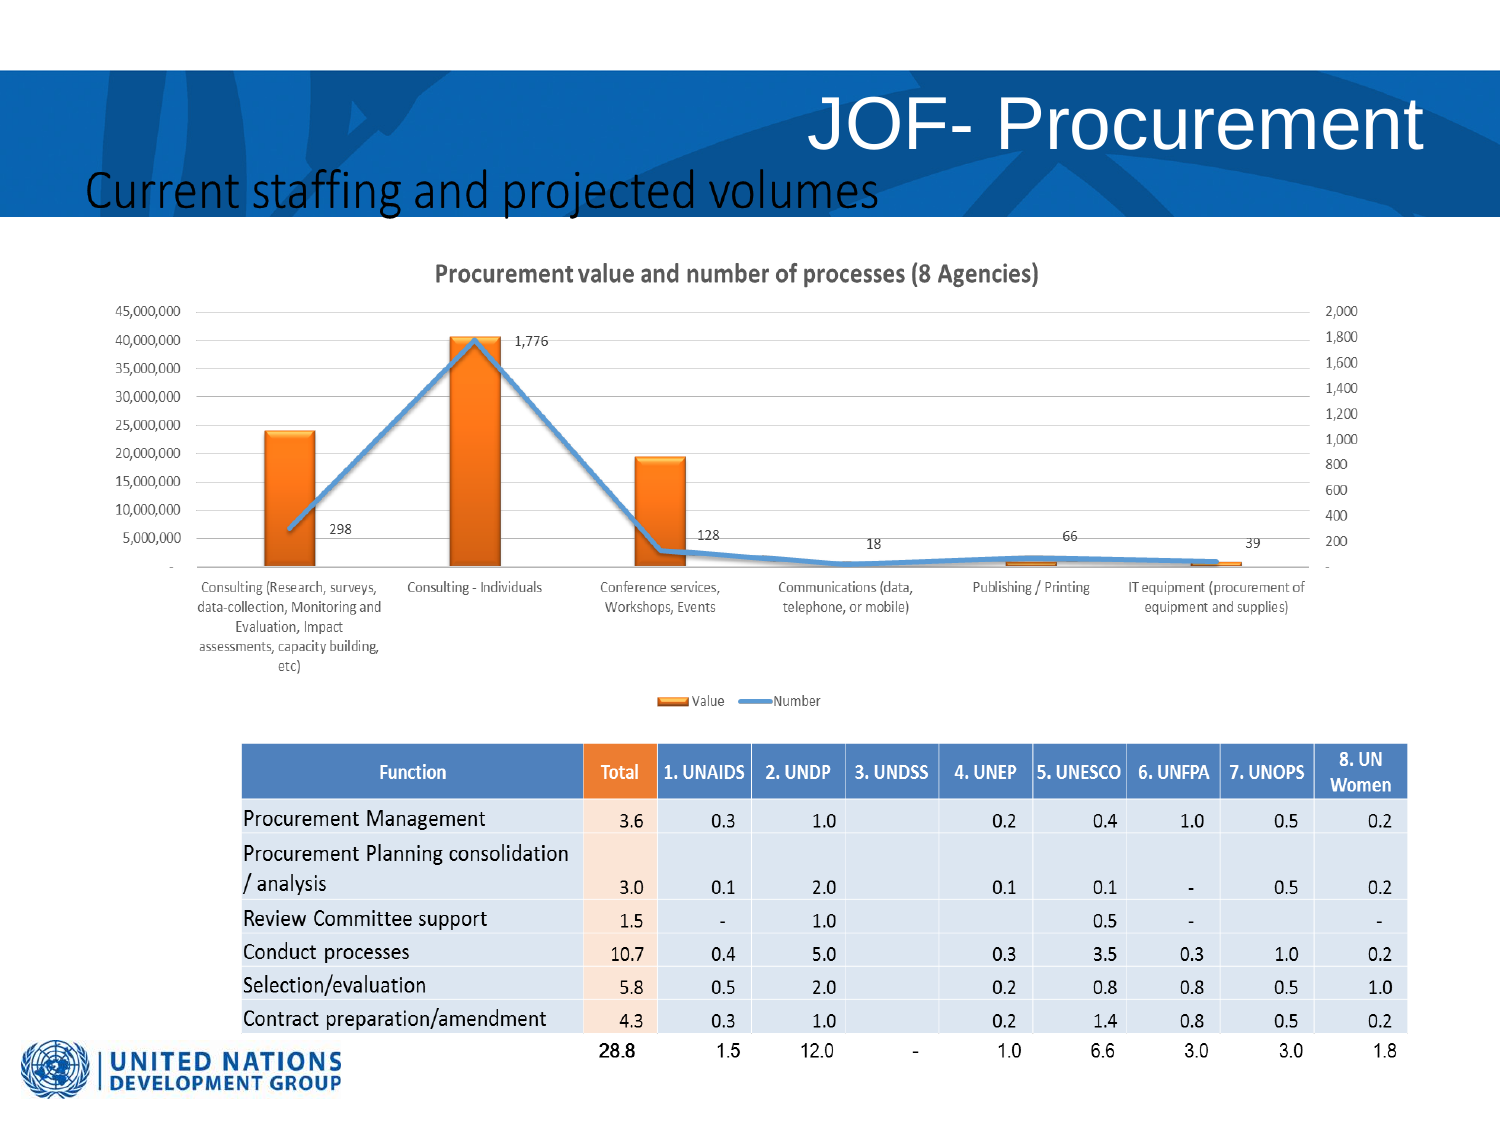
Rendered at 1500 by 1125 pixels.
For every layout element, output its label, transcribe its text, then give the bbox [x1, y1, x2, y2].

picture [0, 70, 1500, 1099]
title JOF- Procurement [110, 25, 1461, 214]
